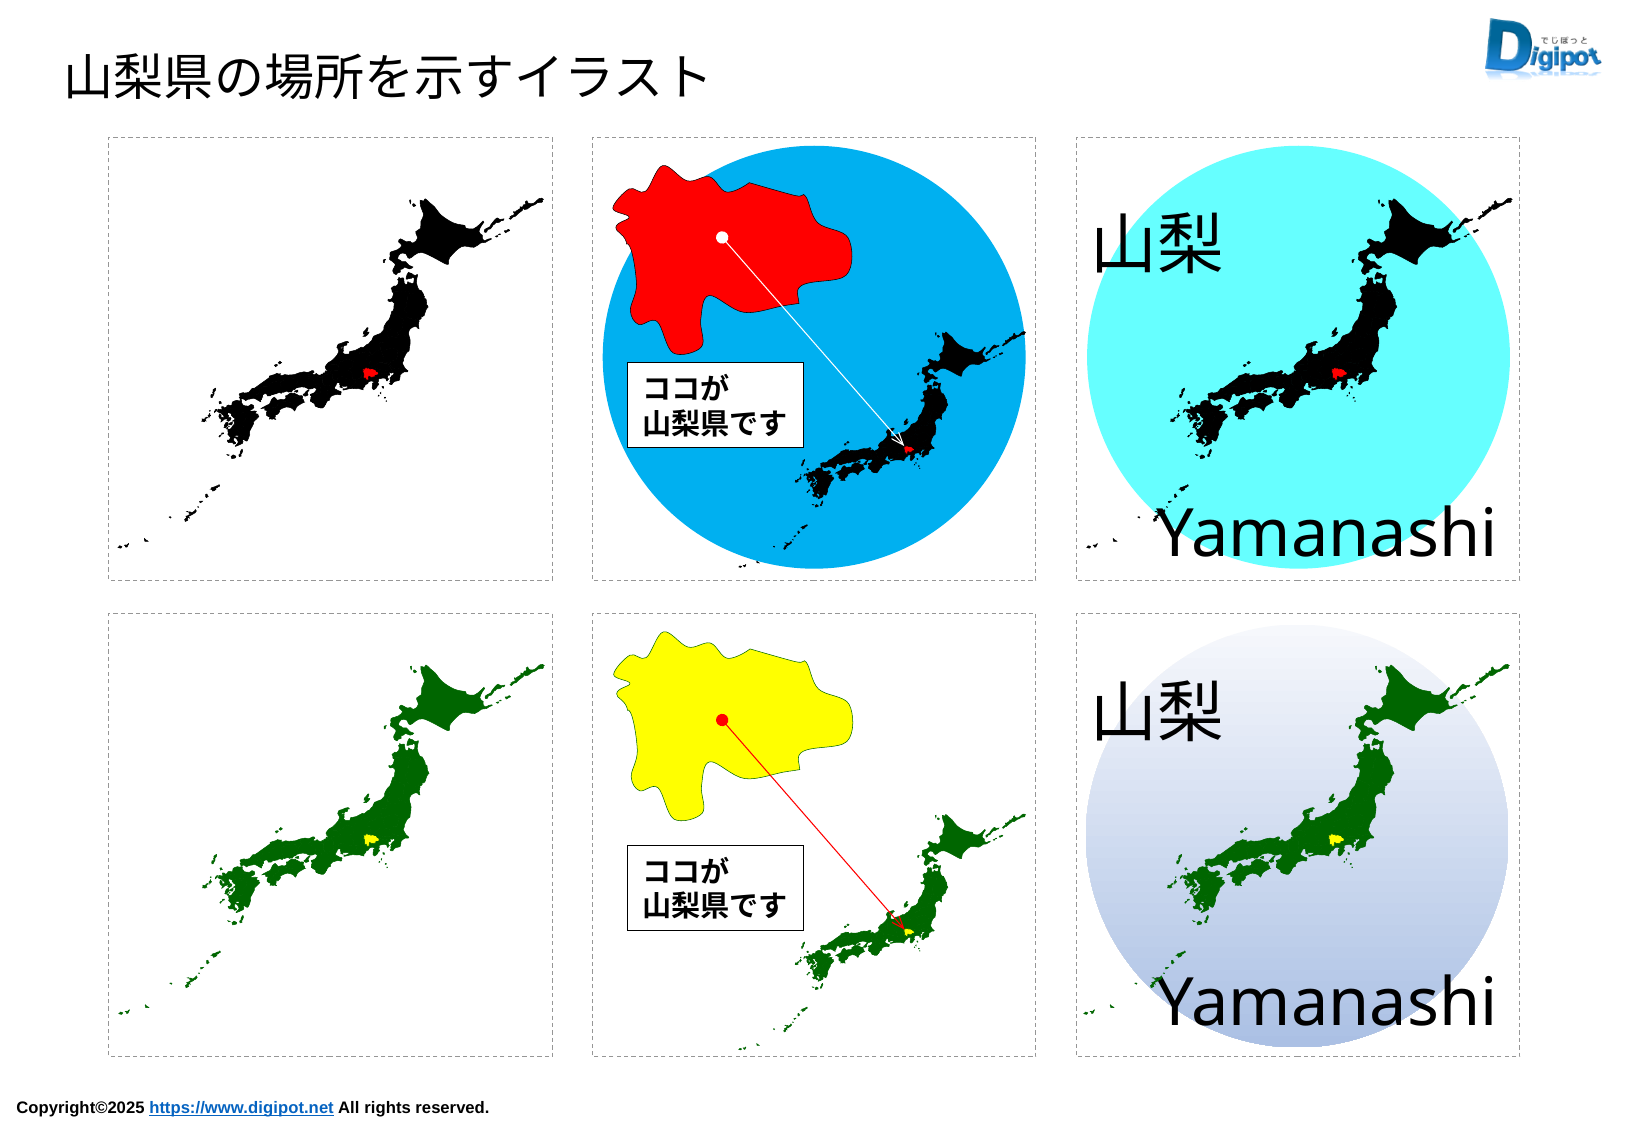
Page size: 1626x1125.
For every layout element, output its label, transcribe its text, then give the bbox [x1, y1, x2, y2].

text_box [117, 198, 544, 549]
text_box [1074, 145, 1520, 579]
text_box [602, 145, 1026, 569]
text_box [613, 631, 1026, 1050]
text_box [1074, 624, 1520, 1048]
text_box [118, 664, 545, 1015]
text_box 山梨県の場所を示すイラスト [49, 38, 728, 113]
picture [1485, 18, 1602, 82]
